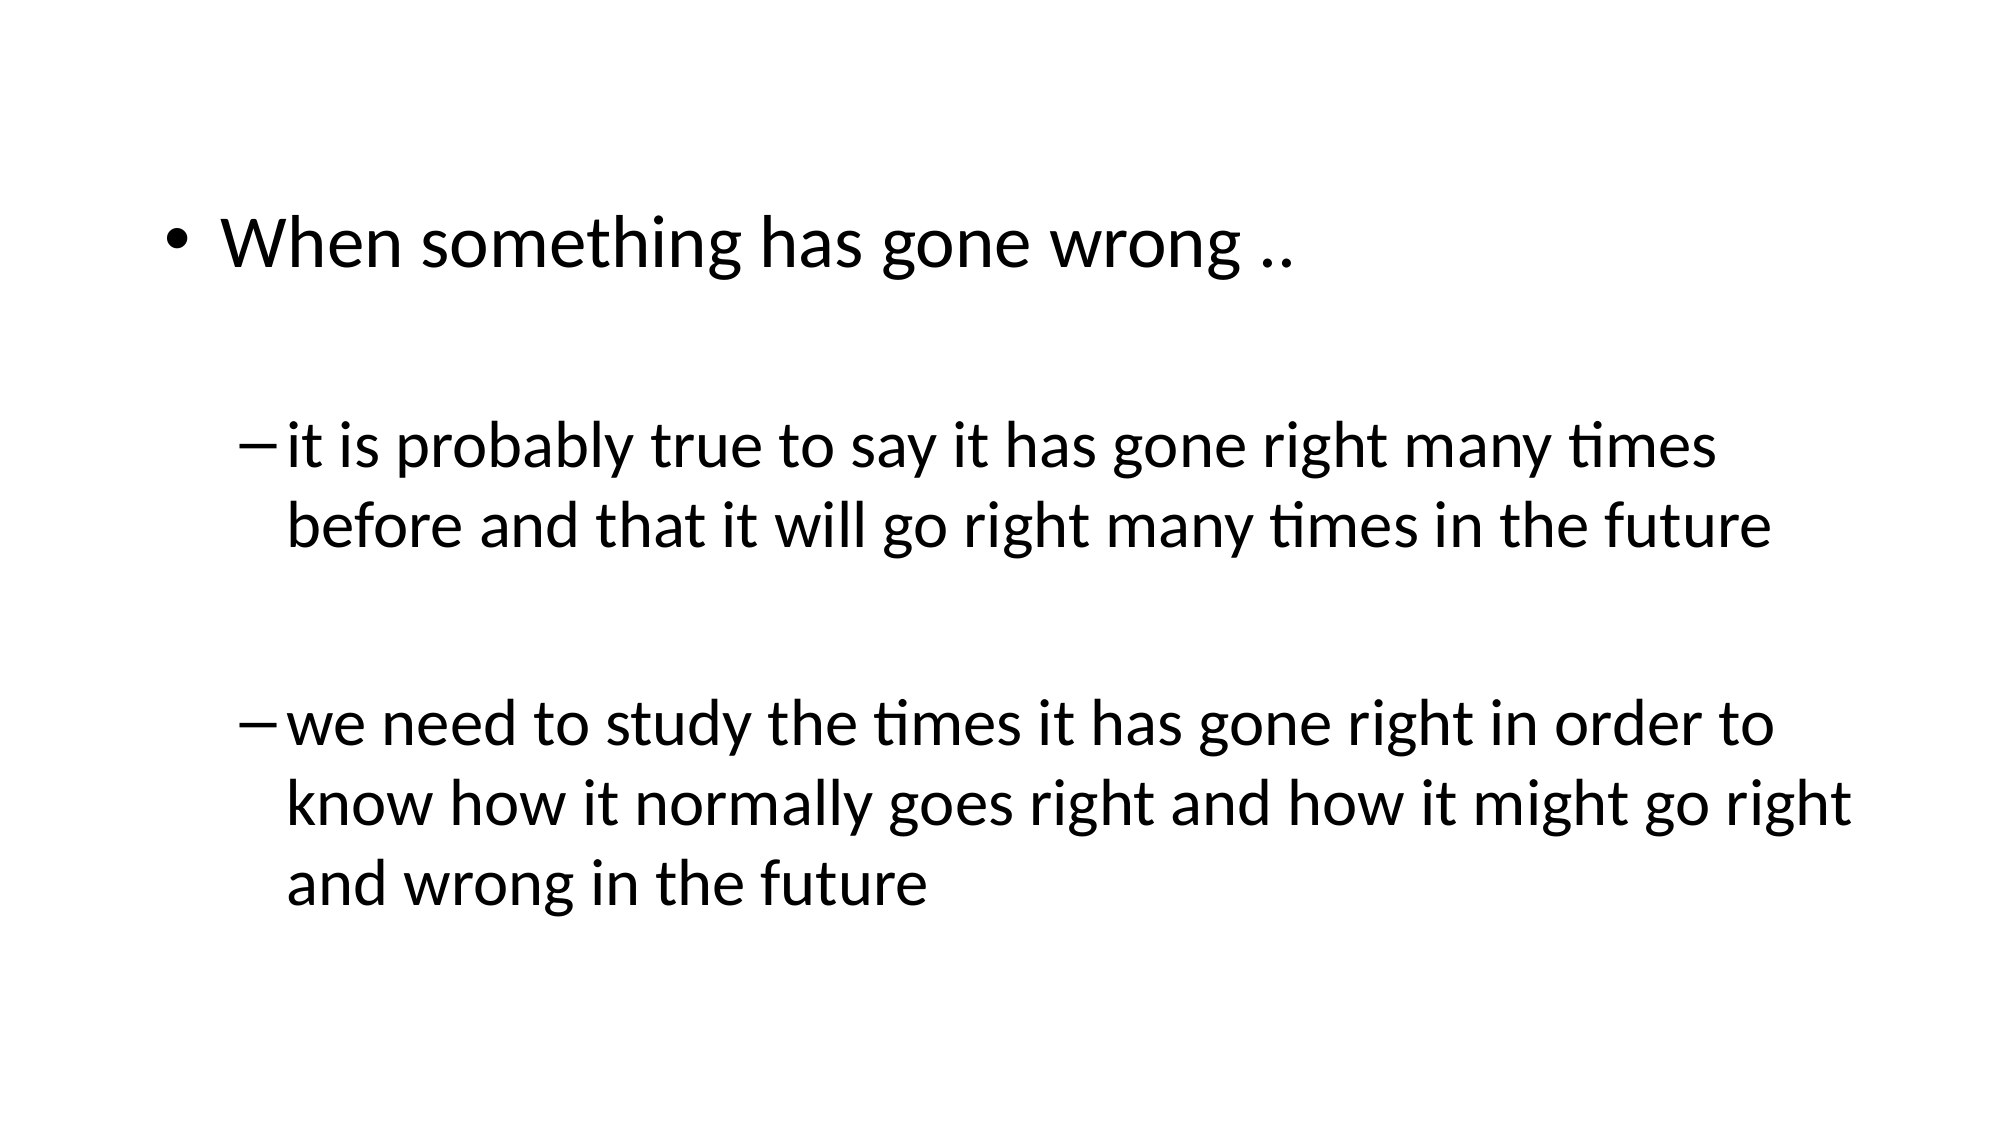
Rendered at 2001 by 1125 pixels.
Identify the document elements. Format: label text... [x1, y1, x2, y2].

list When something has gone wrong .. it is probably true to say it has gone right many times before and that it will go right many times in the future we need to study the times it has gone right in order to know how it normally goes right and how it might go right and wrong in the future [149, 184, 1886, 1024]
